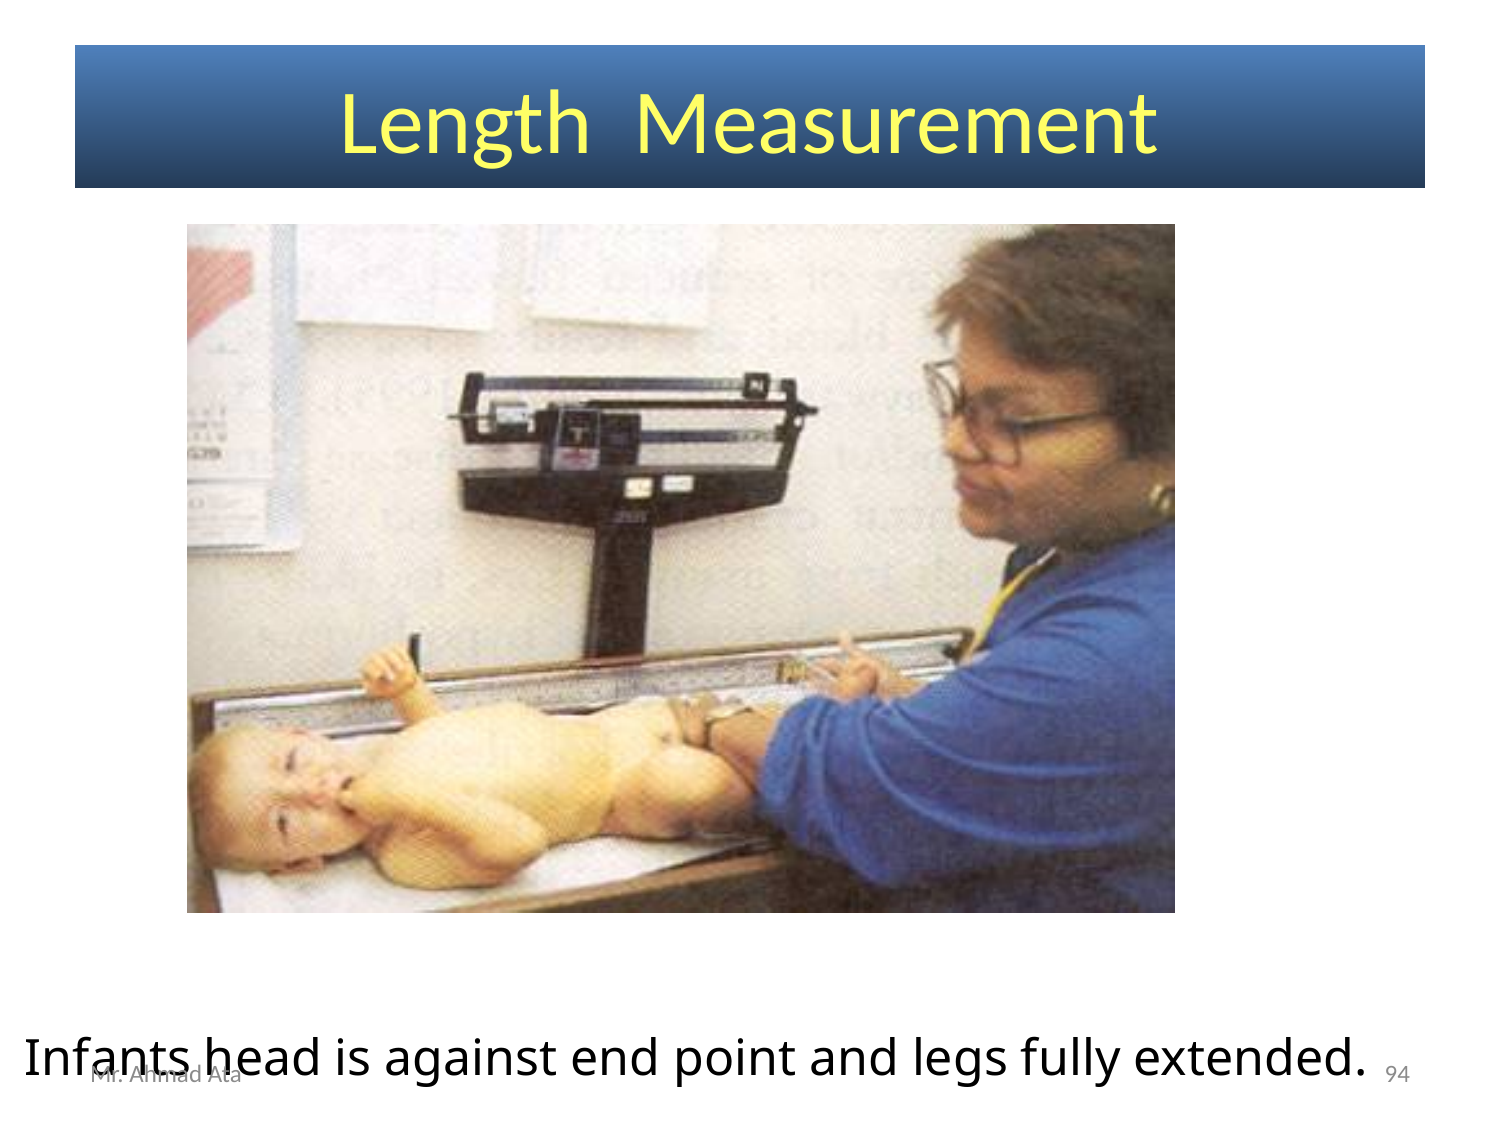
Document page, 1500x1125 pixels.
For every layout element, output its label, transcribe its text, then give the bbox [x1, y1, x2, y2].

picture [187, 224, 1176, 913]
slide_number 94 [1074, 1042, 1425, 1103]
text_box Infants head is against end point and legs fully extended. [10, 1017, 1384, 1093]
slide_number Mr. Ahmad Ata [75, 1042, 425, 1103]
title Length Measurement [75, 45, 1425, 188]
